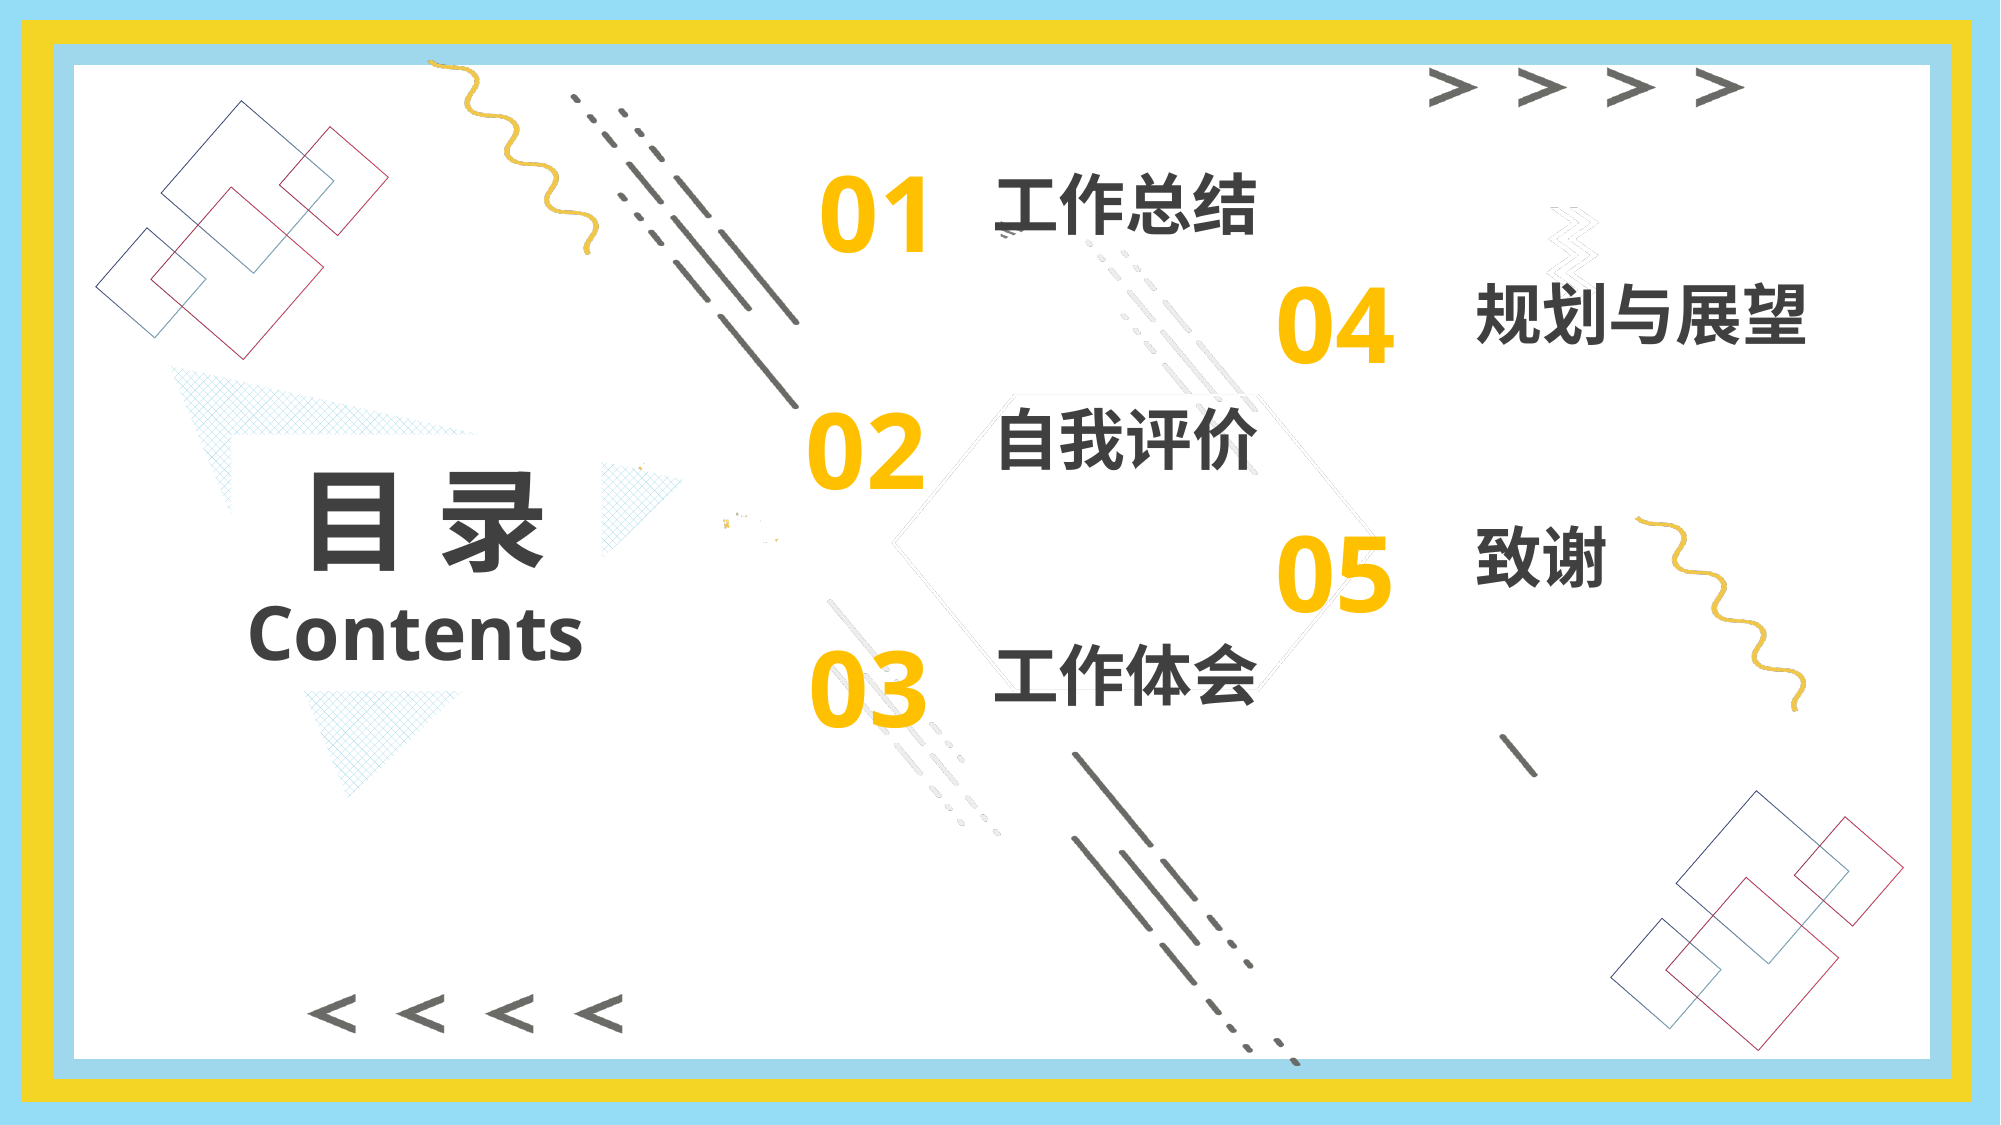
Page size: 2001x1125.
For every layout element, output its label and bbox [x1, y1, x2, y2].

text_box [25, 22, 518, 1099]
picture [95, 100, 389, 360]
picture [1610, 790, 1904, 1051]
text_box [1525, 22, 1969, 1099]
picture [518, 0, 1525, 1125]
